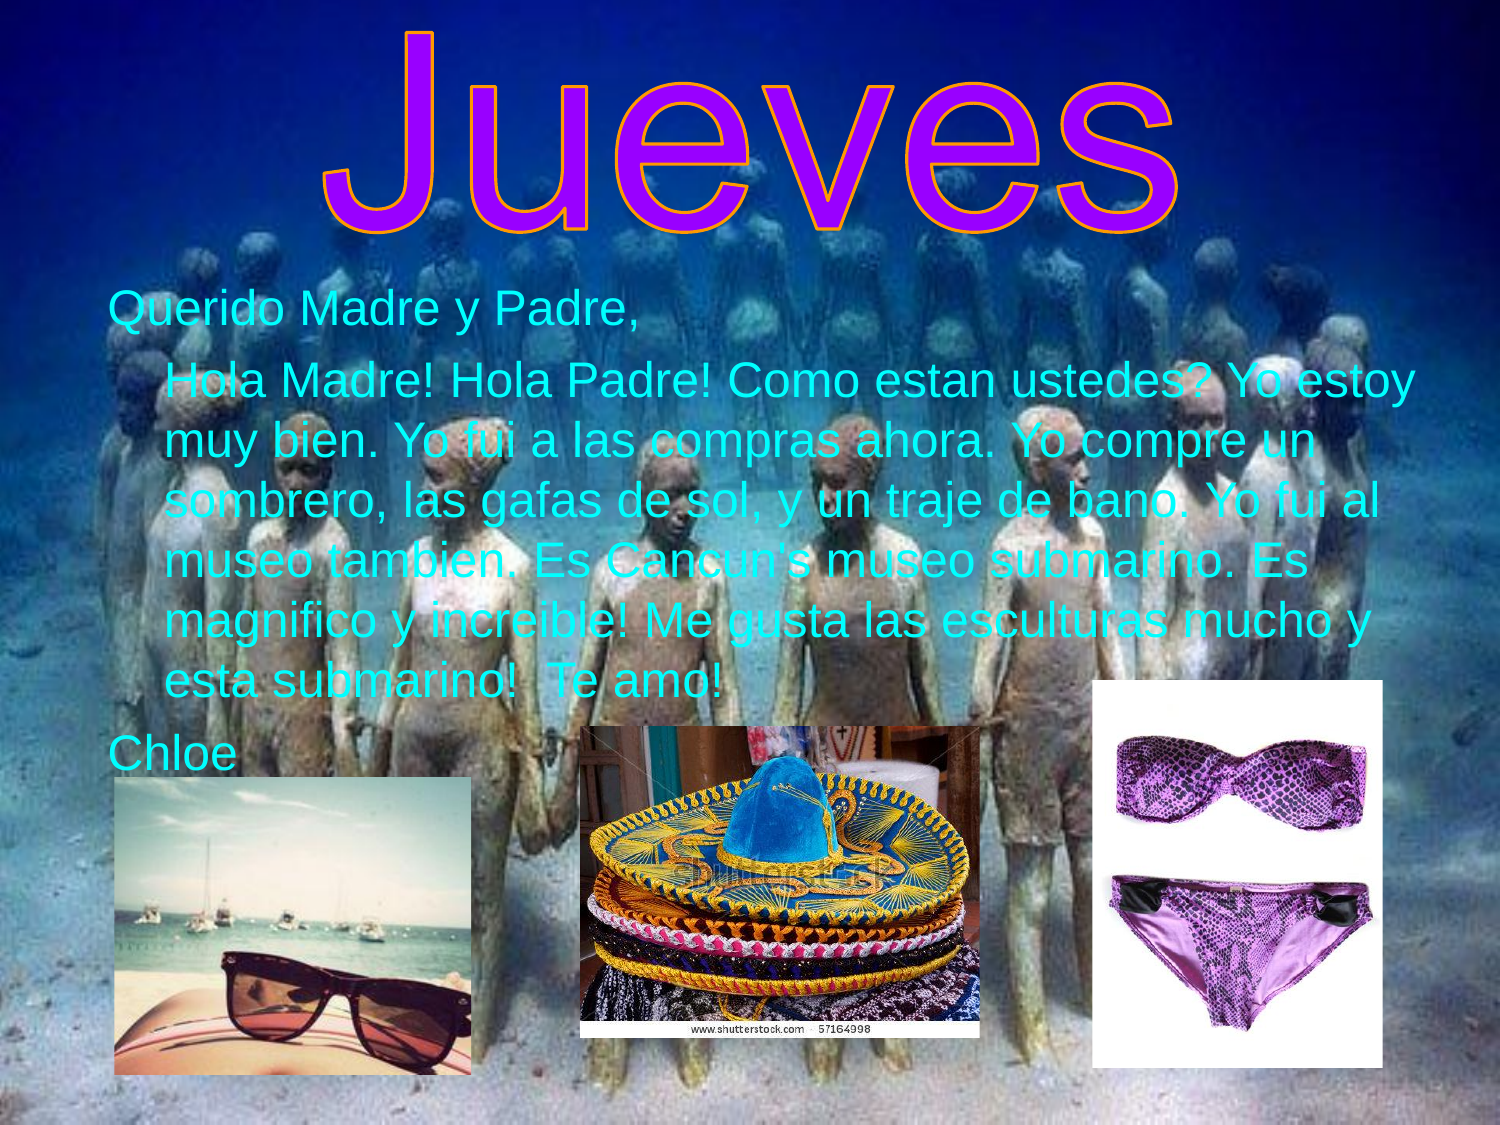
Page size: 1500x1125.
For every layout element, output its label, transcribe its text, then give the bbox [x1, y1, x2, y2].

text_box [1092, 680, 1383, 1069]
text_box [324, 32, 433, 233]
text_box [580, 726, 980, 1038]
text_box [1057, 83, 1177, 233]
text_box [906, 83, 1039, 233]
text_box [471, 86, 587, 233]
text_box [114, 777, 472, 1076]
text_box [762, 86, 894, 229]
list Querido Madre y Padre, Hola Madre! Hola Padre! Como estan ustedes? Yo estoy muy bien. Yo fui a las compras ahora. Yo compre un sombrero, las gafas de sol, y un traje de bano. Yo fui al museo tambien. Es Cancun's museo submarino. Es magnifico y increible! Me gusta las esculturas mucho y esta submarino! Te amo! Chloe [92, 260, 1443, 928]
picture [0, 0, 1500, 1125]
text_box [616, 83, 748, 233]
